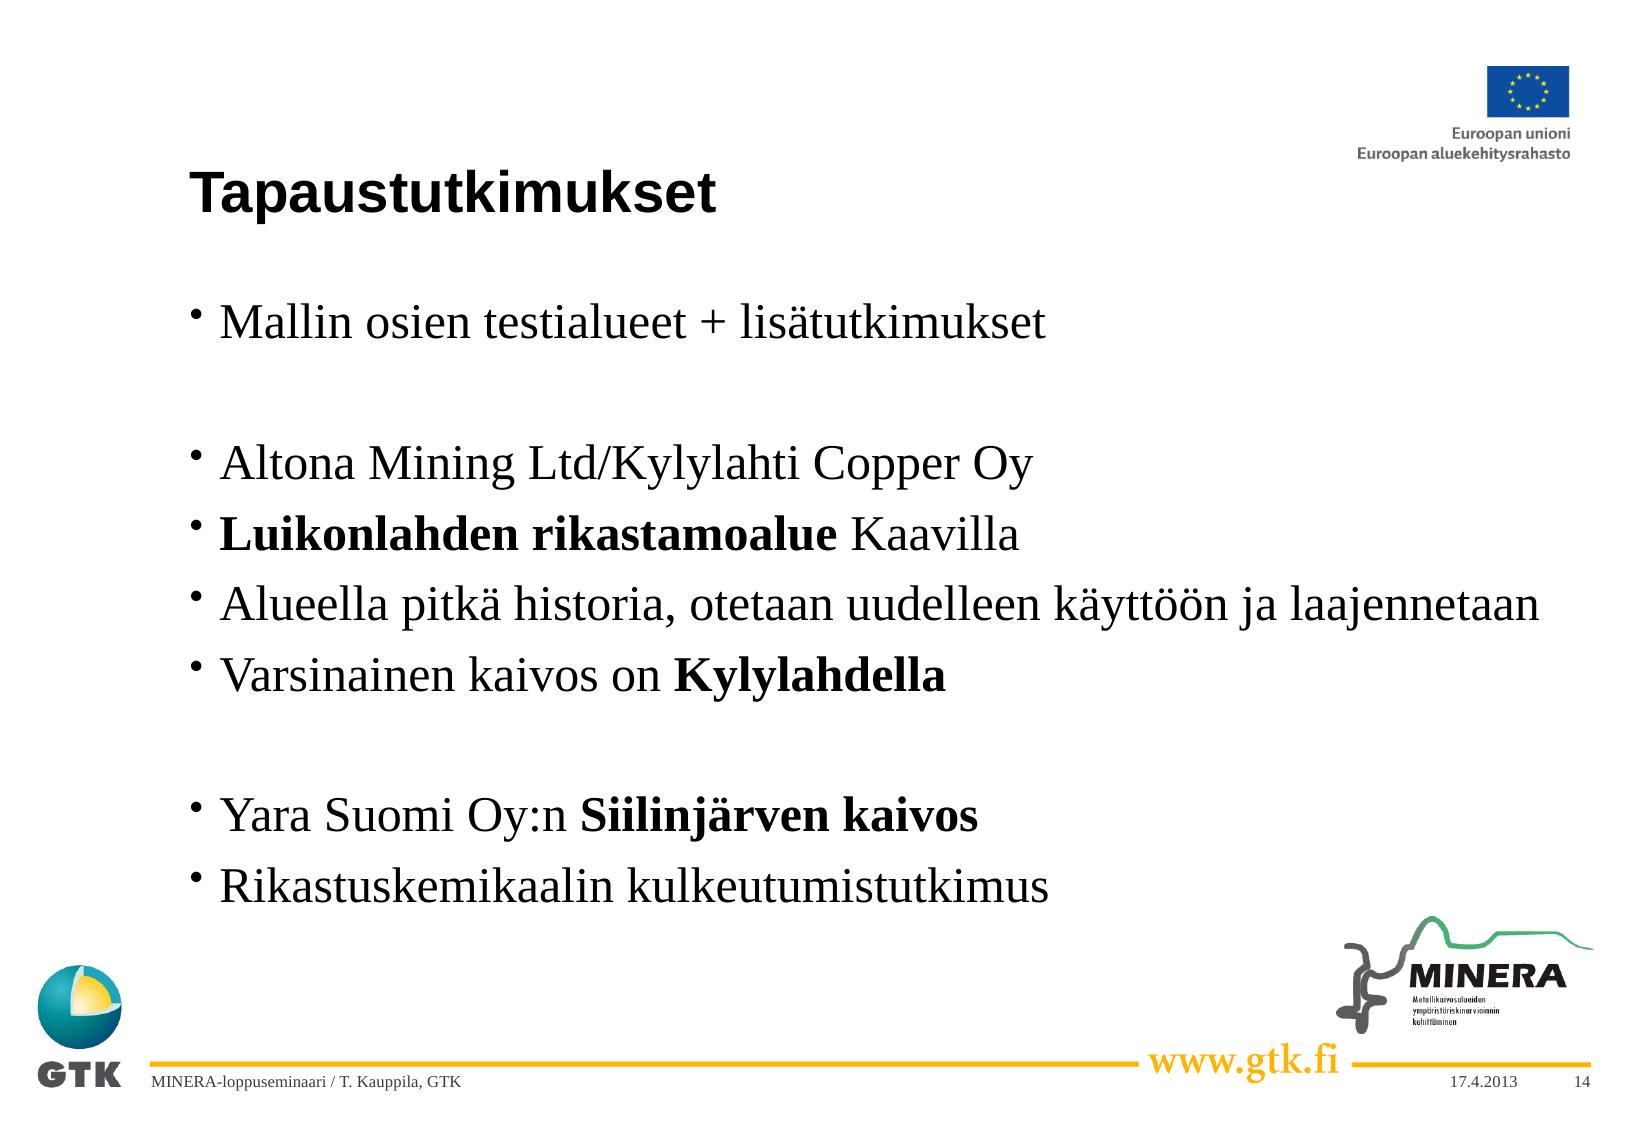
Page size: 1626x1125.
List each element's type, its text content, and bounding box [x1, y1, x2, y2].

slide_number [1344, 1069, 1533, 1093]
title Tapaustutkimukset [174, 31, 1569, 232]
picture [142, 916, 1601, 1092]
picture [31, 952, 128, 1094]
slide_number 14 [1533, 1069, 1606, 1093]
list Mallin osien testialueet + lisätutkimukset Altona Mining Ltd/Kylylahti Copper Oy Luikonlahden rikastamoalue Kaavilla Alueella pitkä historia, otetaan uudelleen käyttöön ja laajennetaan Varsinainen kaivos on Kylylahdella Yara Suomi Oy:n Siilinjärven kaivos Rikastuskemikaalin kulkeutumistutkimus [174, 281, 1569, 1000]
footer MINERA-loppuseminaari / T. Kauppila, GTK [135, 1069, 1144, 1093]
picture [1357, 66, 1570, 162]
